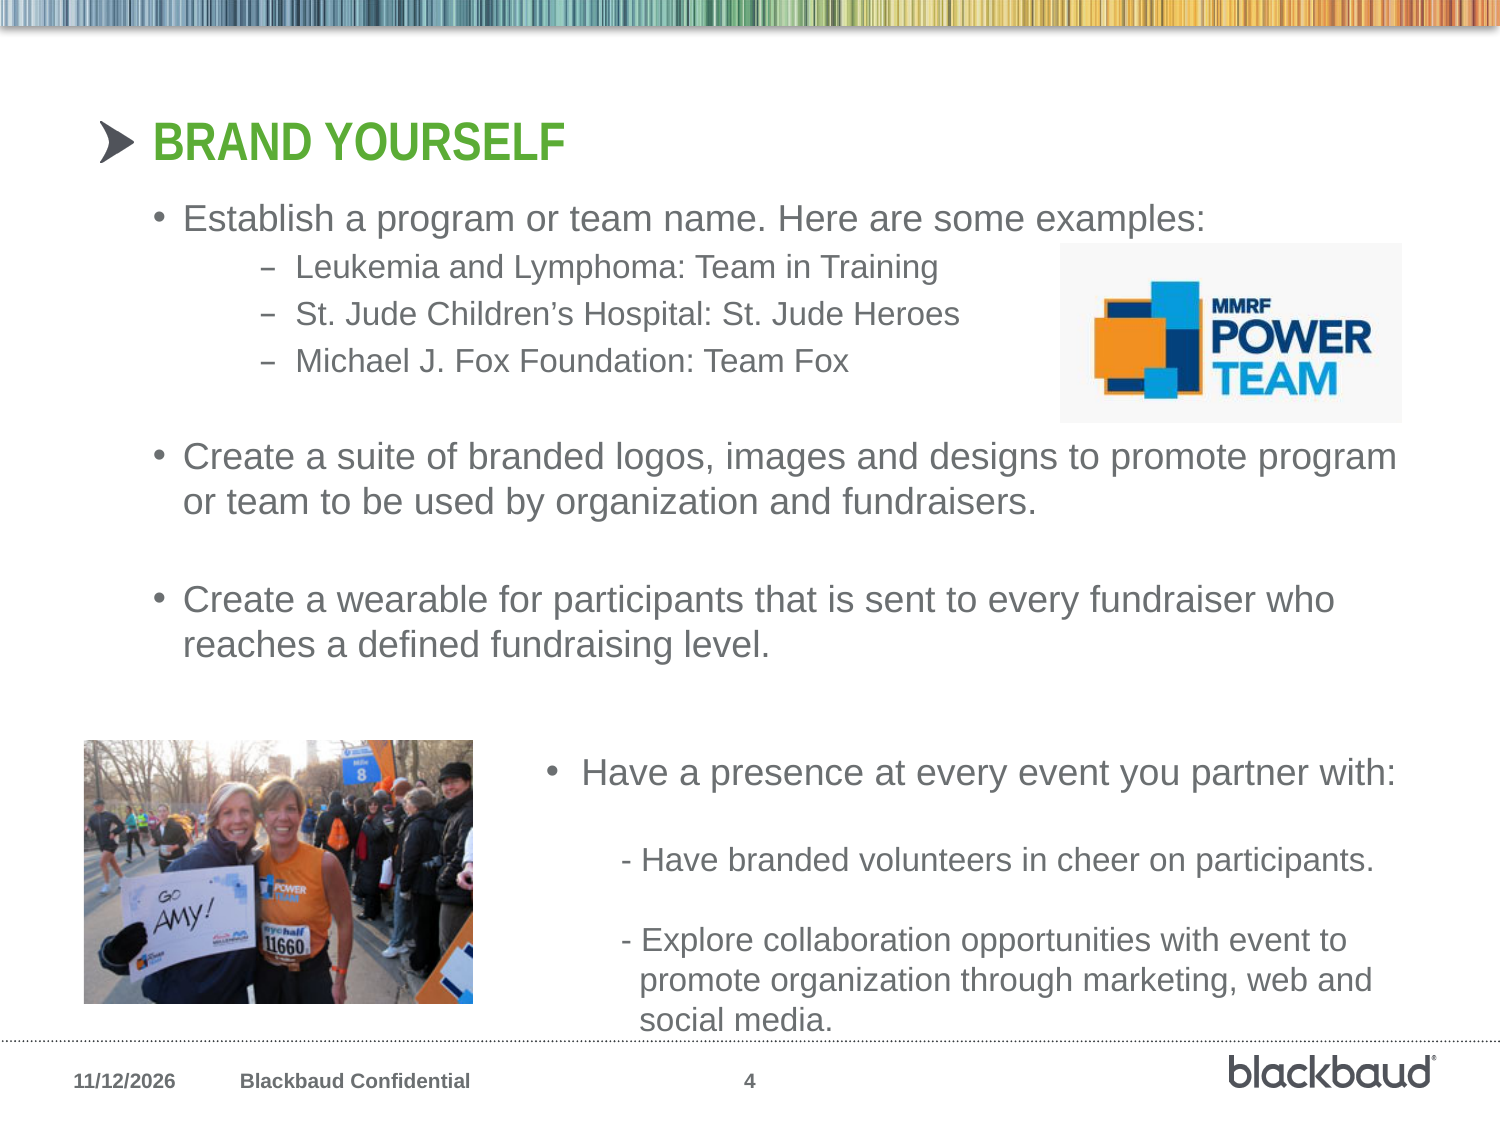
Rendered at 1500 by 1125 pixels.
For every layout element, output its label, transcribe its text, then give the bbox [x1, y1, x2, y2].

picture [0, 0, 1500, 26]
picture [1229, 1055, 1437, 1088]
title Brand yourself [138, 98, 1370, 222]
picture [83, 740, 474, 1004]
picture [100, 121, 134, 163]
list Establish a program or team name. Here are some examples: Leukemia and Lymphoma: Team in Training St. Jude Children’s Hospital: St. Jude Heroes Michael J. Fox Foundation: Team Fox Create a suite of branded logos, images and designs to promote program or team to be used by organization and fundraisers. Create a wearable for participants that is sent to every fundraiser who reaches a defined fundraising level. [137, 185, 1423, 741]
text_box Have a presence at every event you partner with: - Have branded volunteers in cheer on participants. - Explore collaboration opportunities with event to promote organization through marketing, web and social media. [531, 740, 1472, 1045]
picture [1060, 242, 1402, 424]
